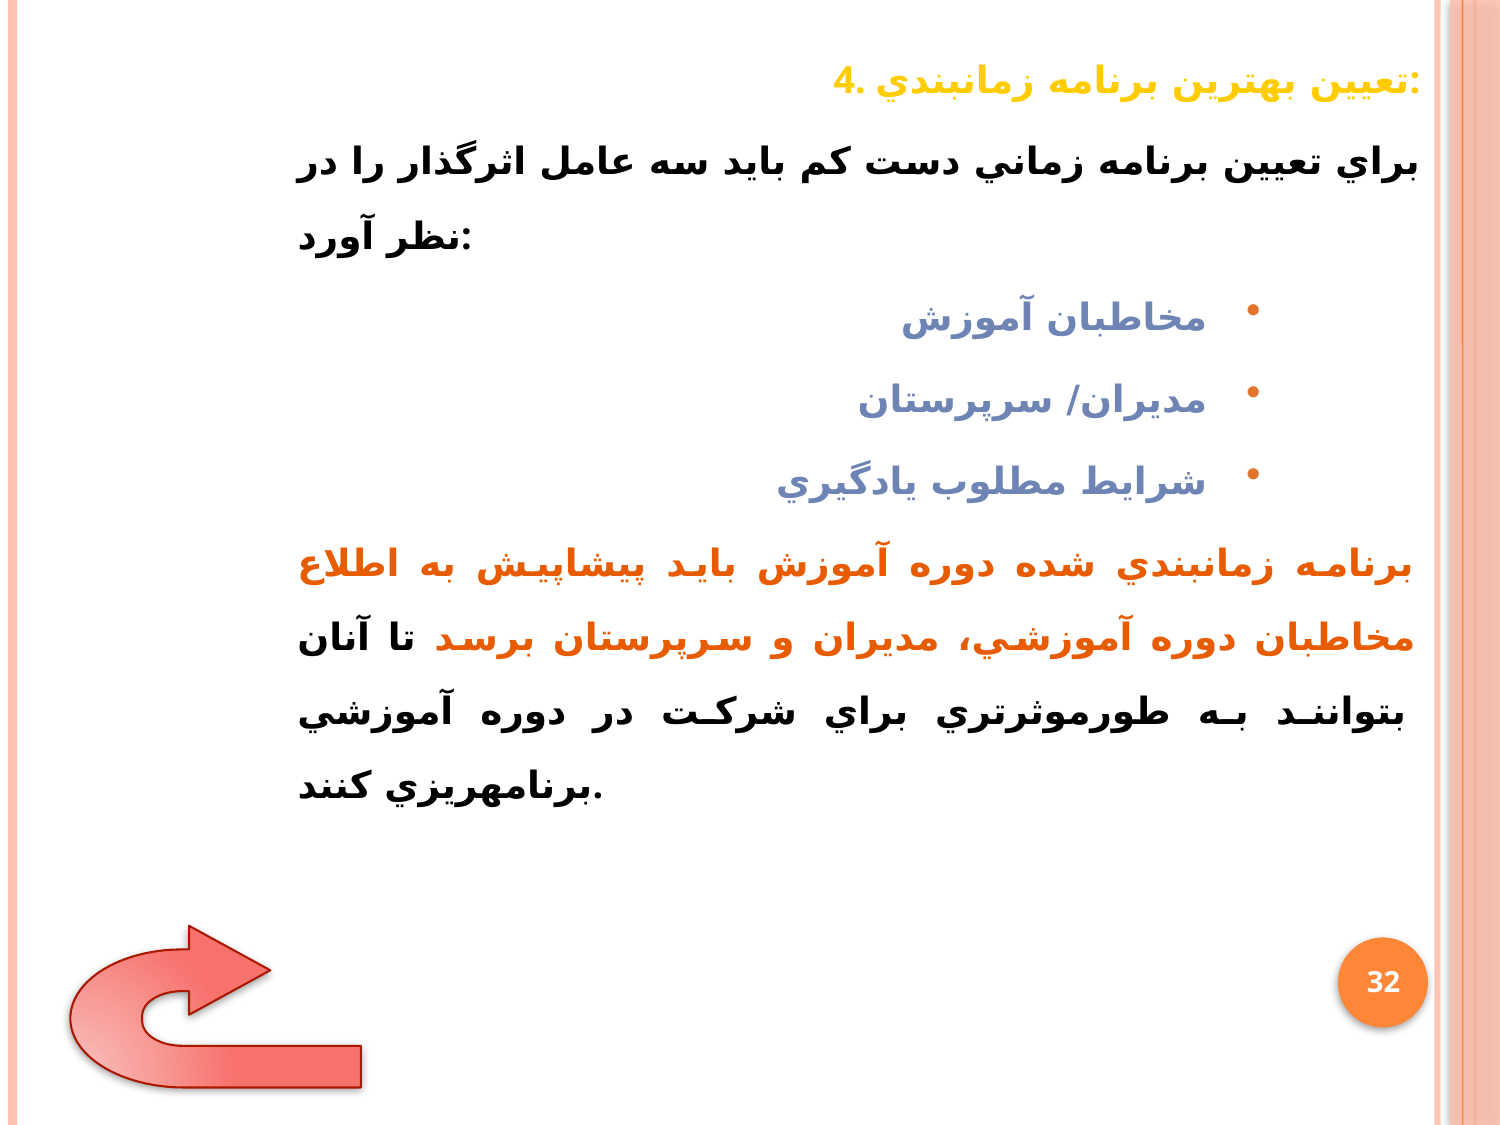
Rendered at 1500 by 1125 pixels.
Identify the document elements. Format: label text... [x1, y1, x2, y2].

text_box [69, 924, 362, 1089]
slide_number 32 [1333, 940, 1434, 1027]
list 4. تعيين بهترين برنامه زمان‏بندي: براي تعيين برنامه زماني دست کم بايد سه عامل اثرگذار را در نظر آورد: مخاطبان آموزش مديران/ سرپرستان شرايط مطلوب يادگيري برنامه زمان‏بندي شده دوره آموزش بايد پيشاپيش به اطلاع مخاطبان دوره آموزشي، مديران و سرپرستان برسد تا آنان بتوانند به طورموثرتري براي شرکت در دوره آموزشي برنامه‏ريزي کنند. [123, 19, 1436, 1033]
